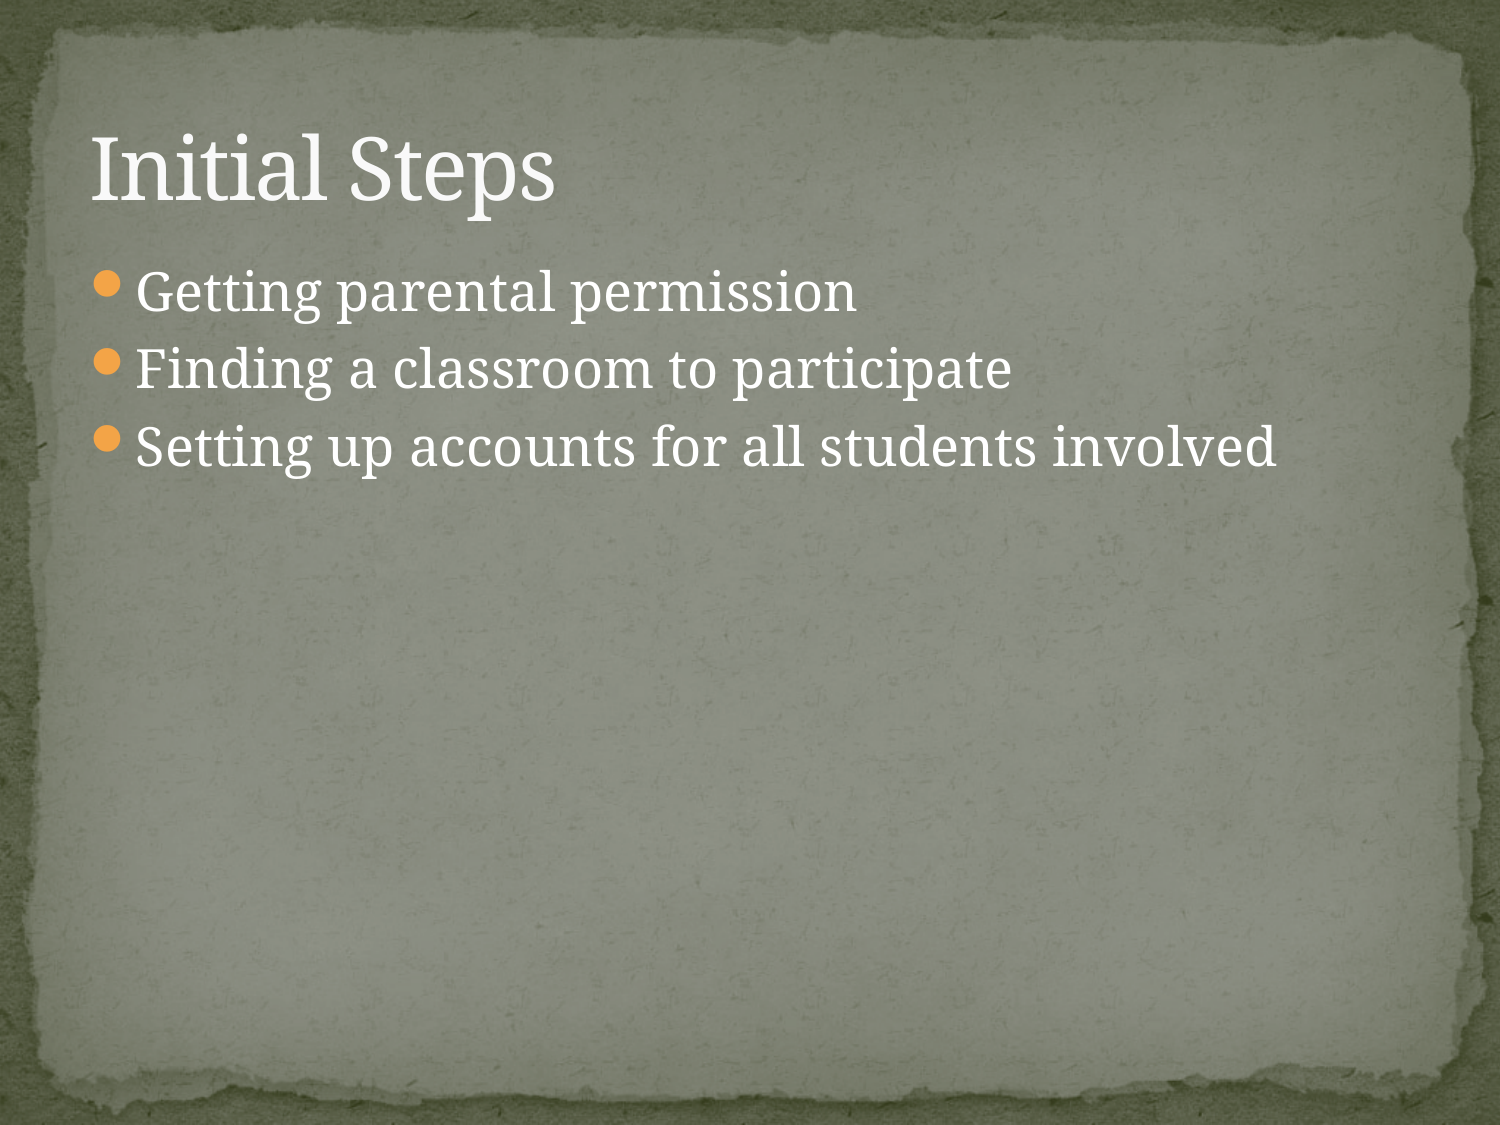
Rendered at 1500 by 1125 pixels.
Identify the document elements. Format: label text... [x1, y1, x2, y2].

list Getting parental permission Finding a classroom to participate Setting up accounts for all students involved [75, 249, 1425, 1000]
title Initial Steps [74, 24, 1425, 225]
